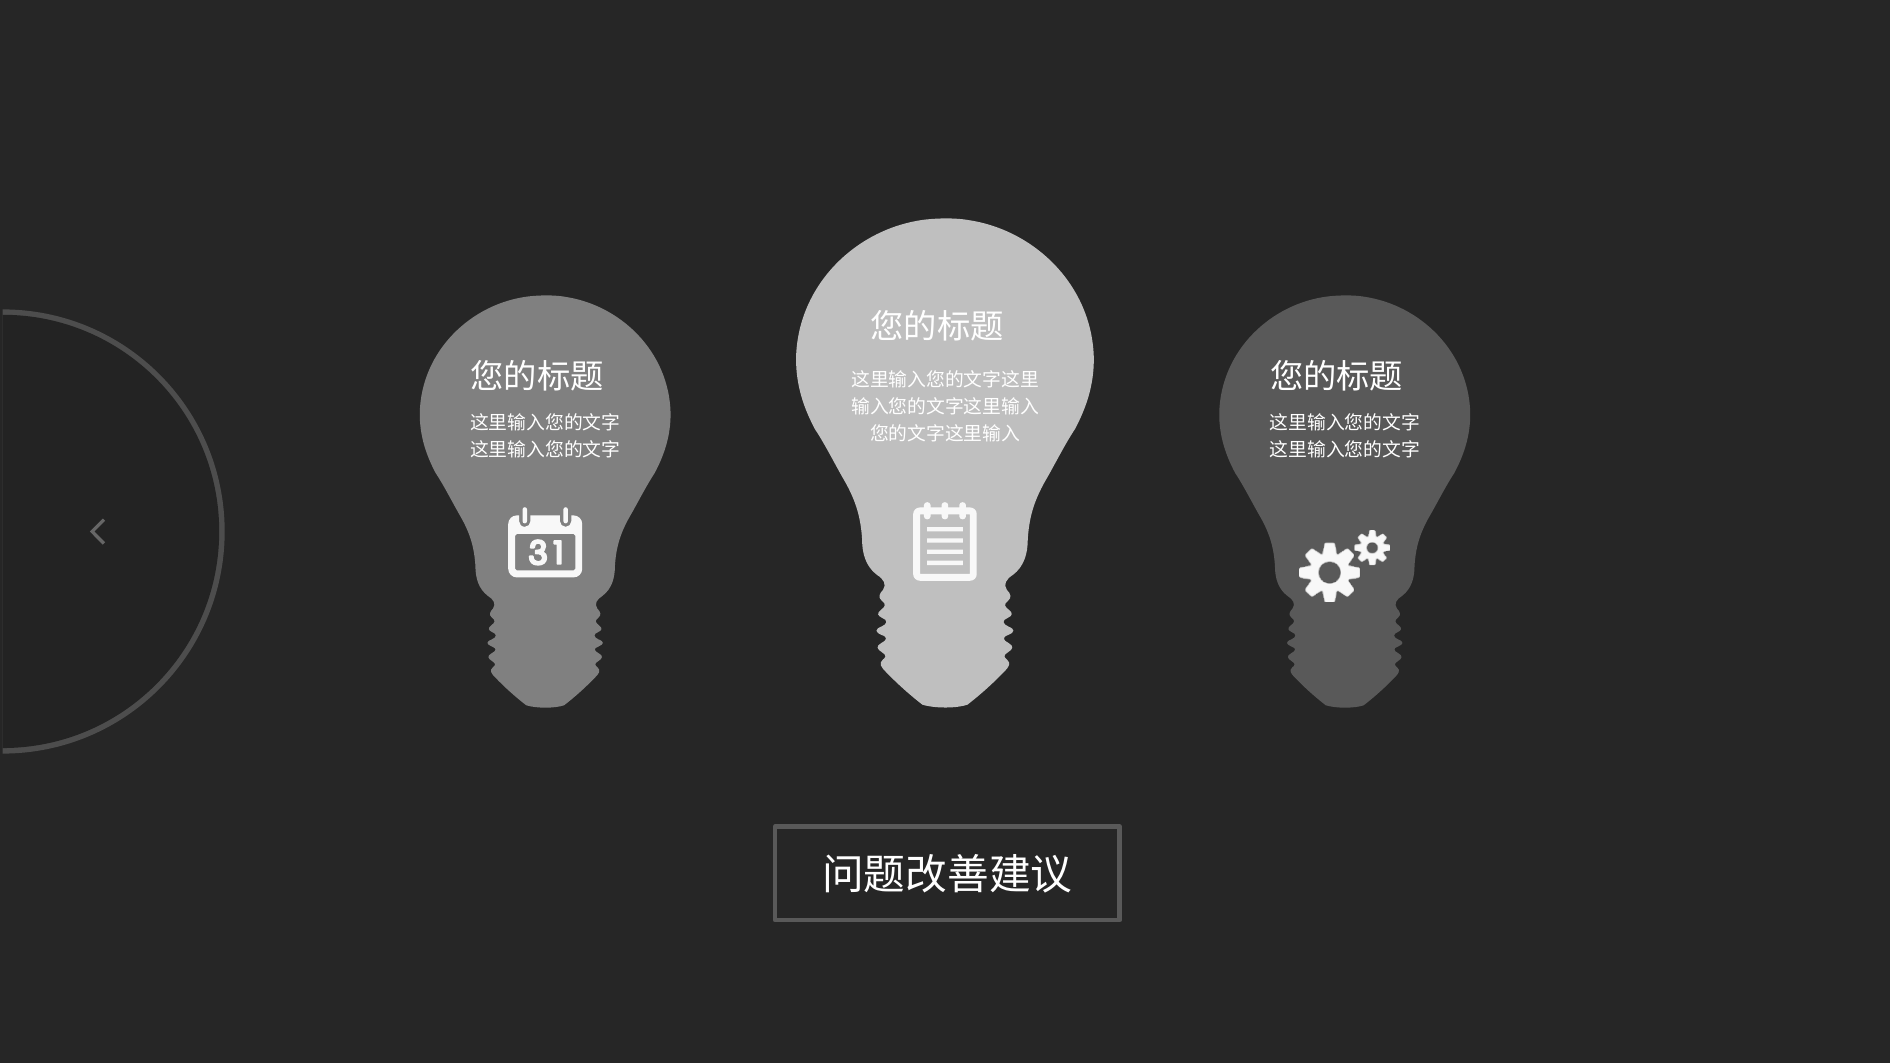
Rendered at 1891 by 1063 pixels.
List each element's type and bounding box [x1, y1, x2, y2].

text_box [418, 294, 672, 710]
text_box [774, 826, 1121, 921]
text_box [2, 308, 226, 755]
text_box [1218, 294, 1472, 710]
text_box [795, 217, 1095, 710]
